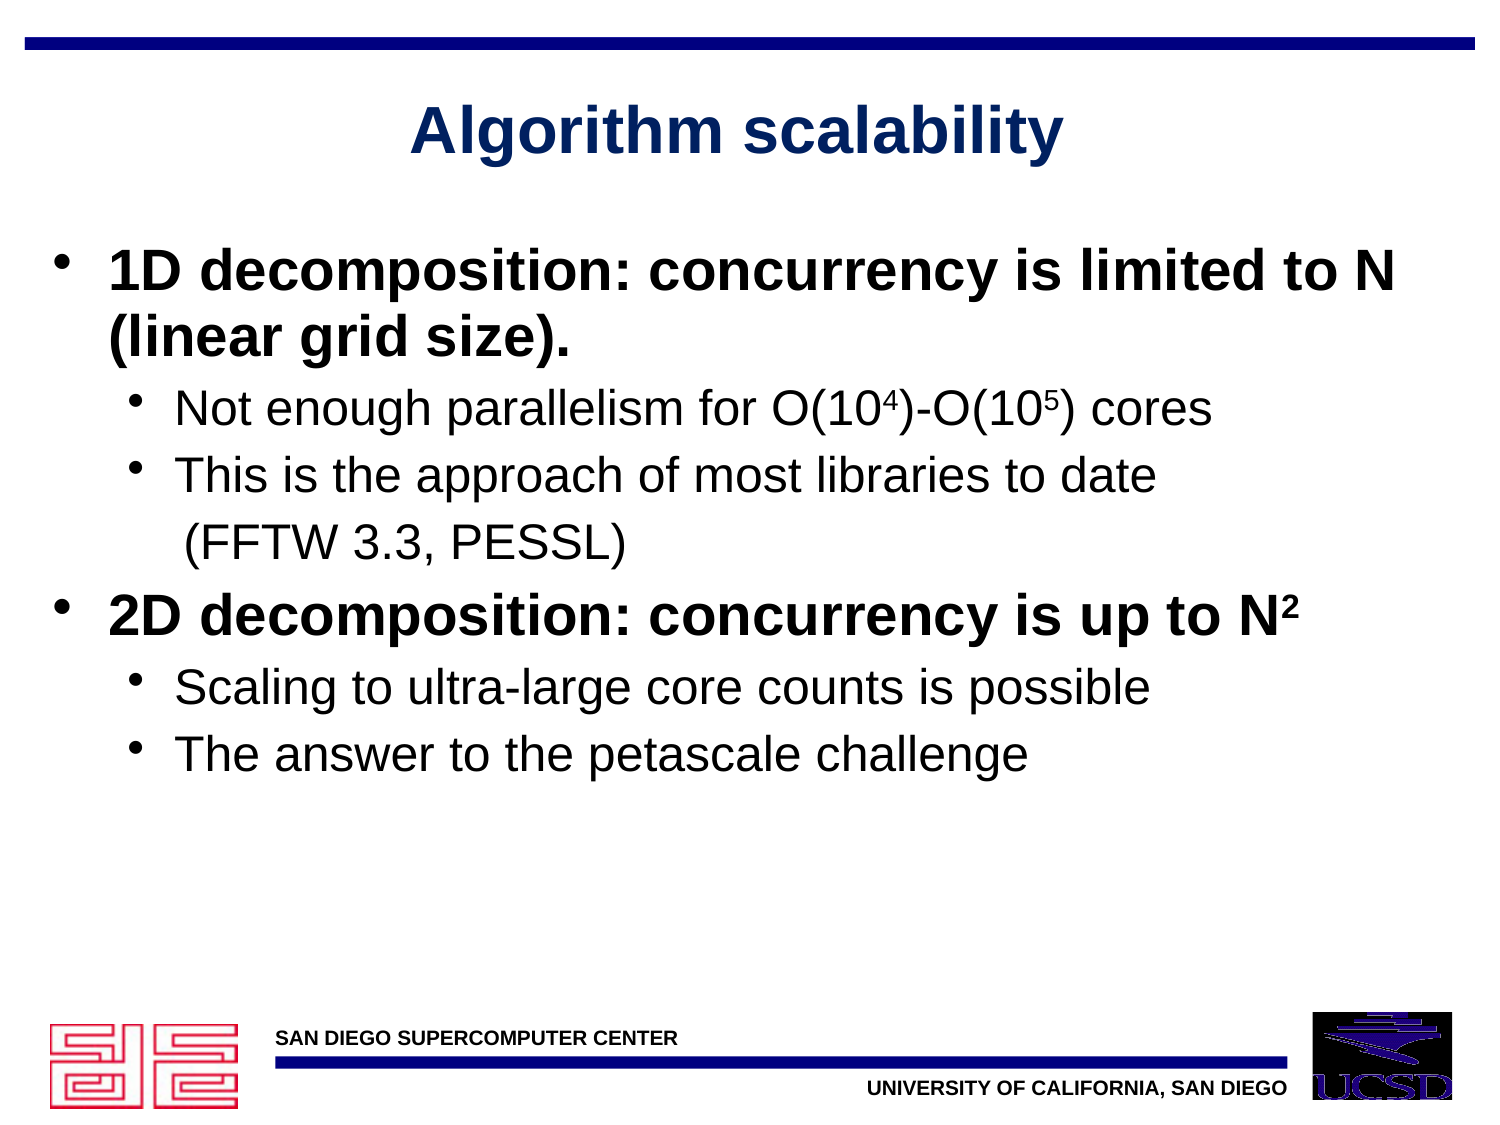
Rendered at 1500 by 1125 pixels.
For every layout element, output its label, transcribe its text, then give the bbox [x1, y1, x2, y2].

list 1D decomposition: concurrency is limited to N (linear grid size). Not enough parallelism for O(104)-O(105) cores This is the approach of most libraries to date (FFTW 3.3, PESSL) 2D decomposition: concurrency is up to N2 Scaling to ultra-large core counts is possible The answer to the petascale challenge [36, 229, 1451, 973]
title Algorithm scalability [61, 36, 1413, 226]
picture [50, 1024, 238, 1109]
